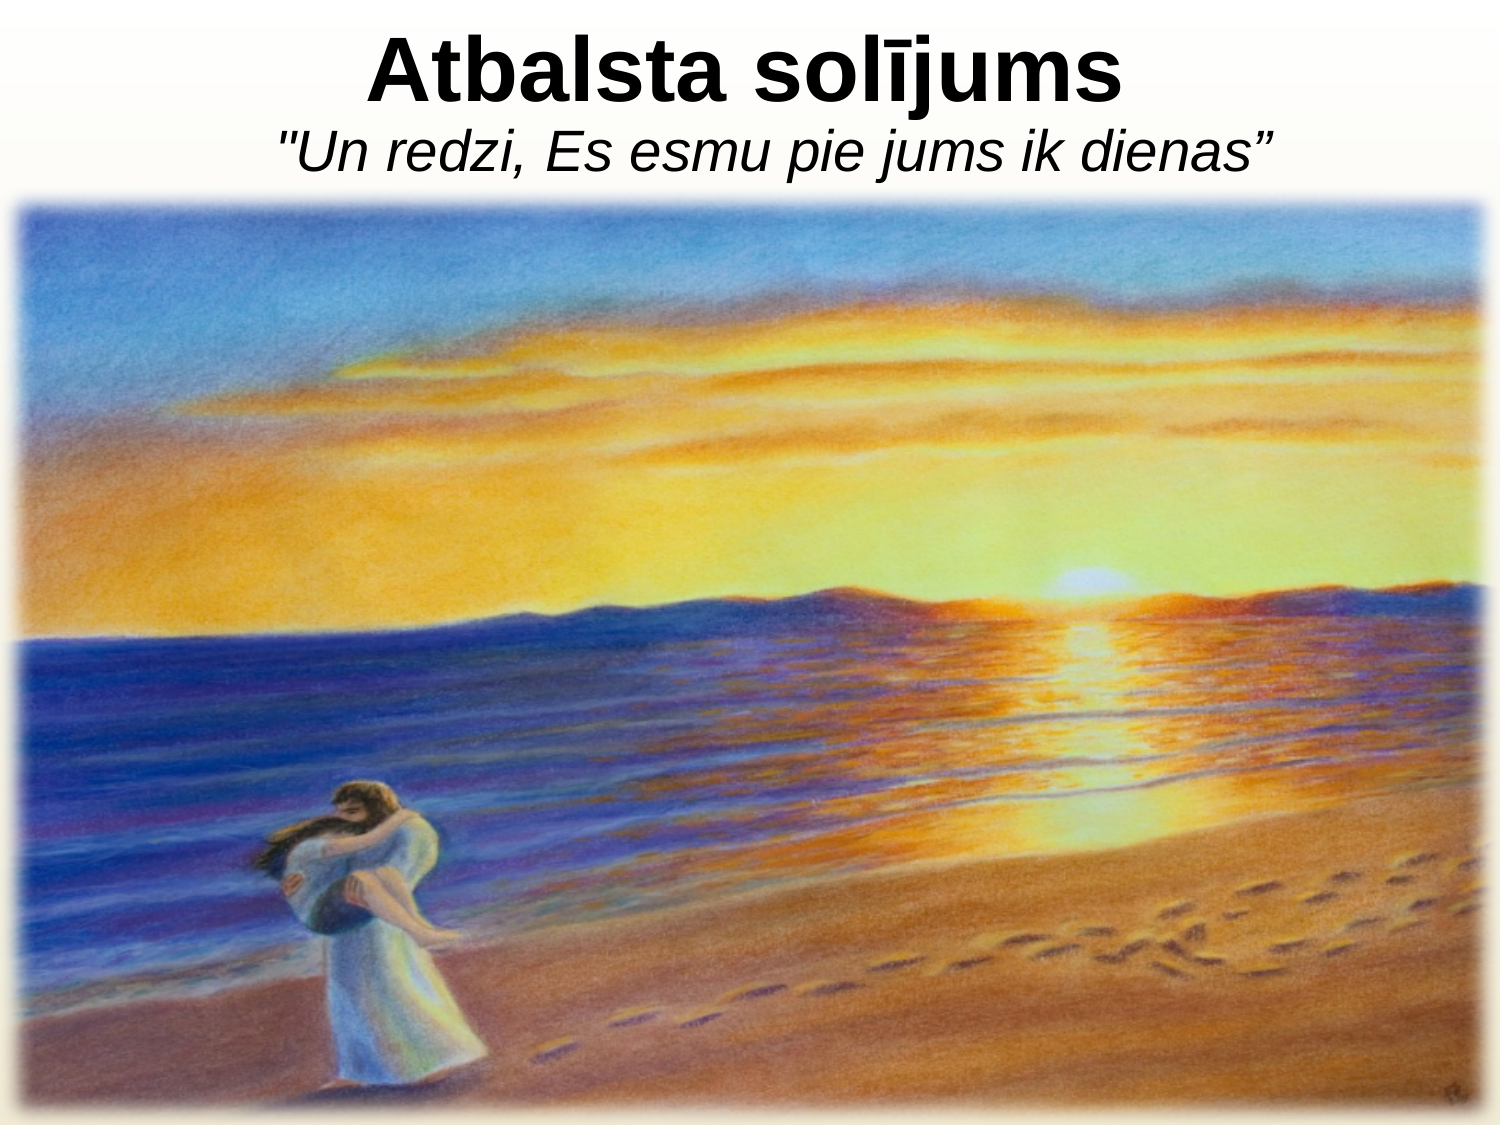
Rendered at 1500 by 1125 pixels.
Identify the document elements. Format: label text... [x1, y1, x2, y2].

picture [0, 187, 1500, 1125]
title Atbalsta solījums [70, 0, 1421, 105]
list "Un redzi, Es esmu pie jums ik dienas” [0, 105, 1500, 187]
